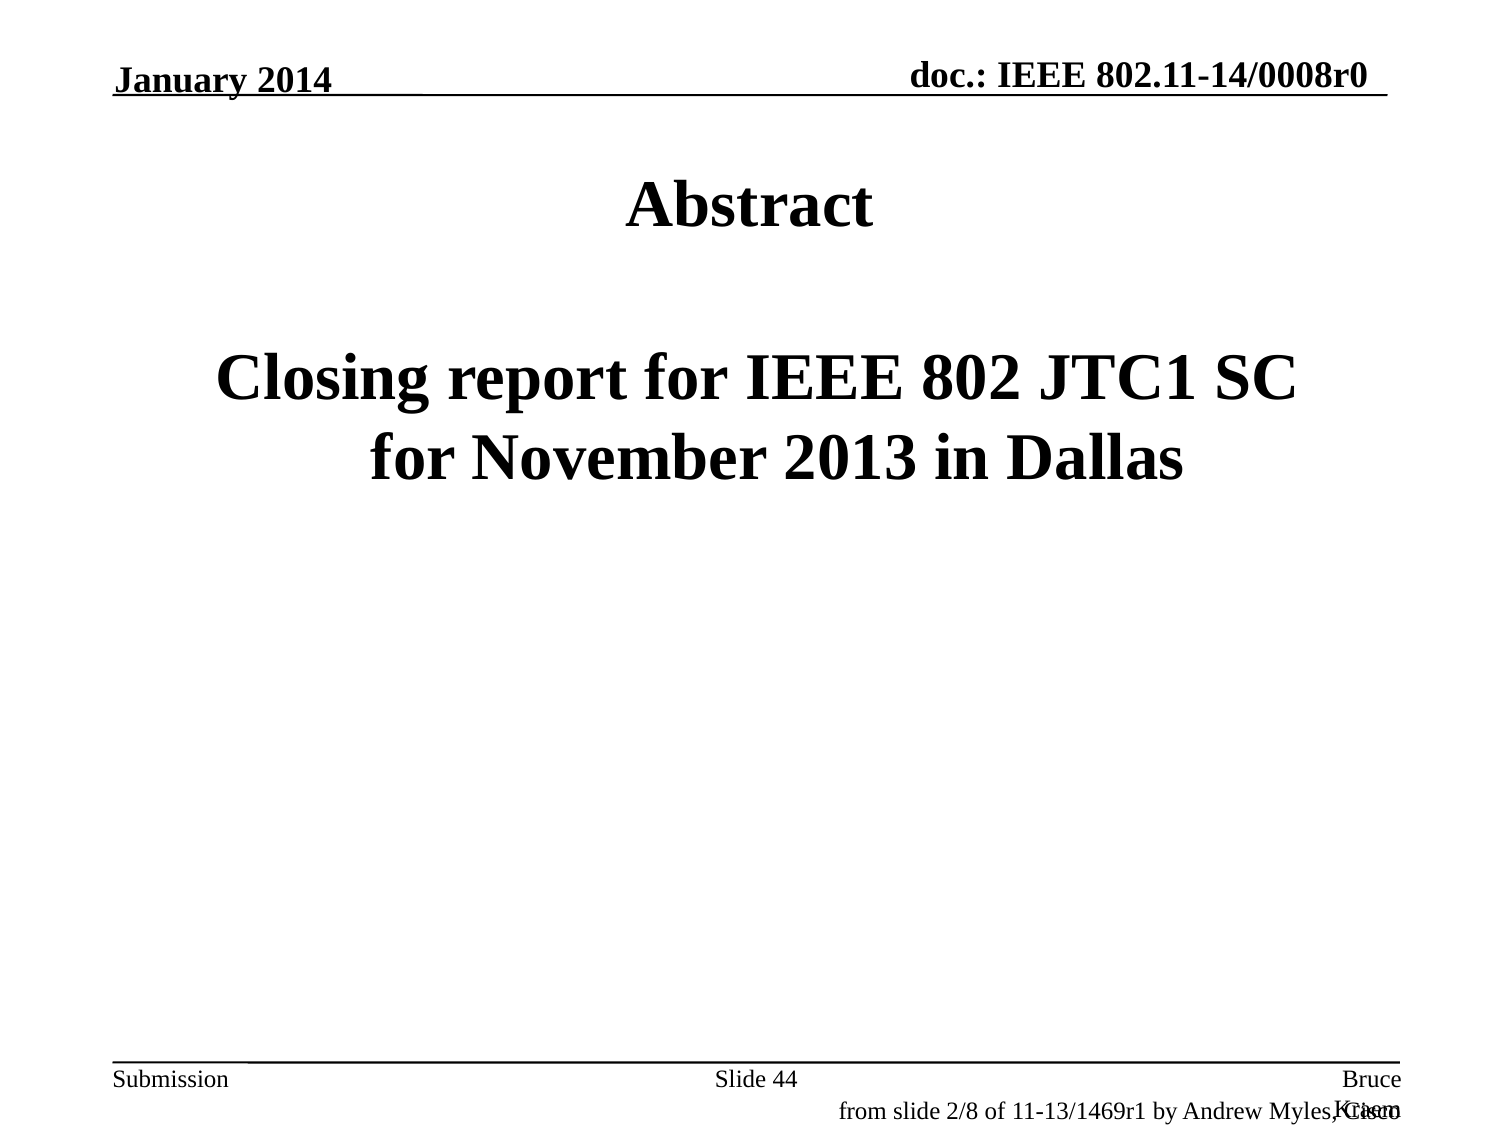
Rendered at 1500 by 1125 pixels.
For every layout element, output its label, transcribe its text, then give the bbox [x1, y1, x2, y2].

footer Bruce Kraemer, Marvell [1325, 1062, 1402, 1087]
text_box from slide 2/8 of 11-13/1469r1 by Andrew Myles, Cisco [343, 1087, 1417, 1125]
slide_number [114, 54, 374, 100]
title Abstract [112, 112, 1388, 288]
list Closing report for IEEE 802 JTC1 SC for November 2013 in Dallas [112, 324, 1388, 1000]
slide_number Slide 44 [712, 1062, 800, 1087]
